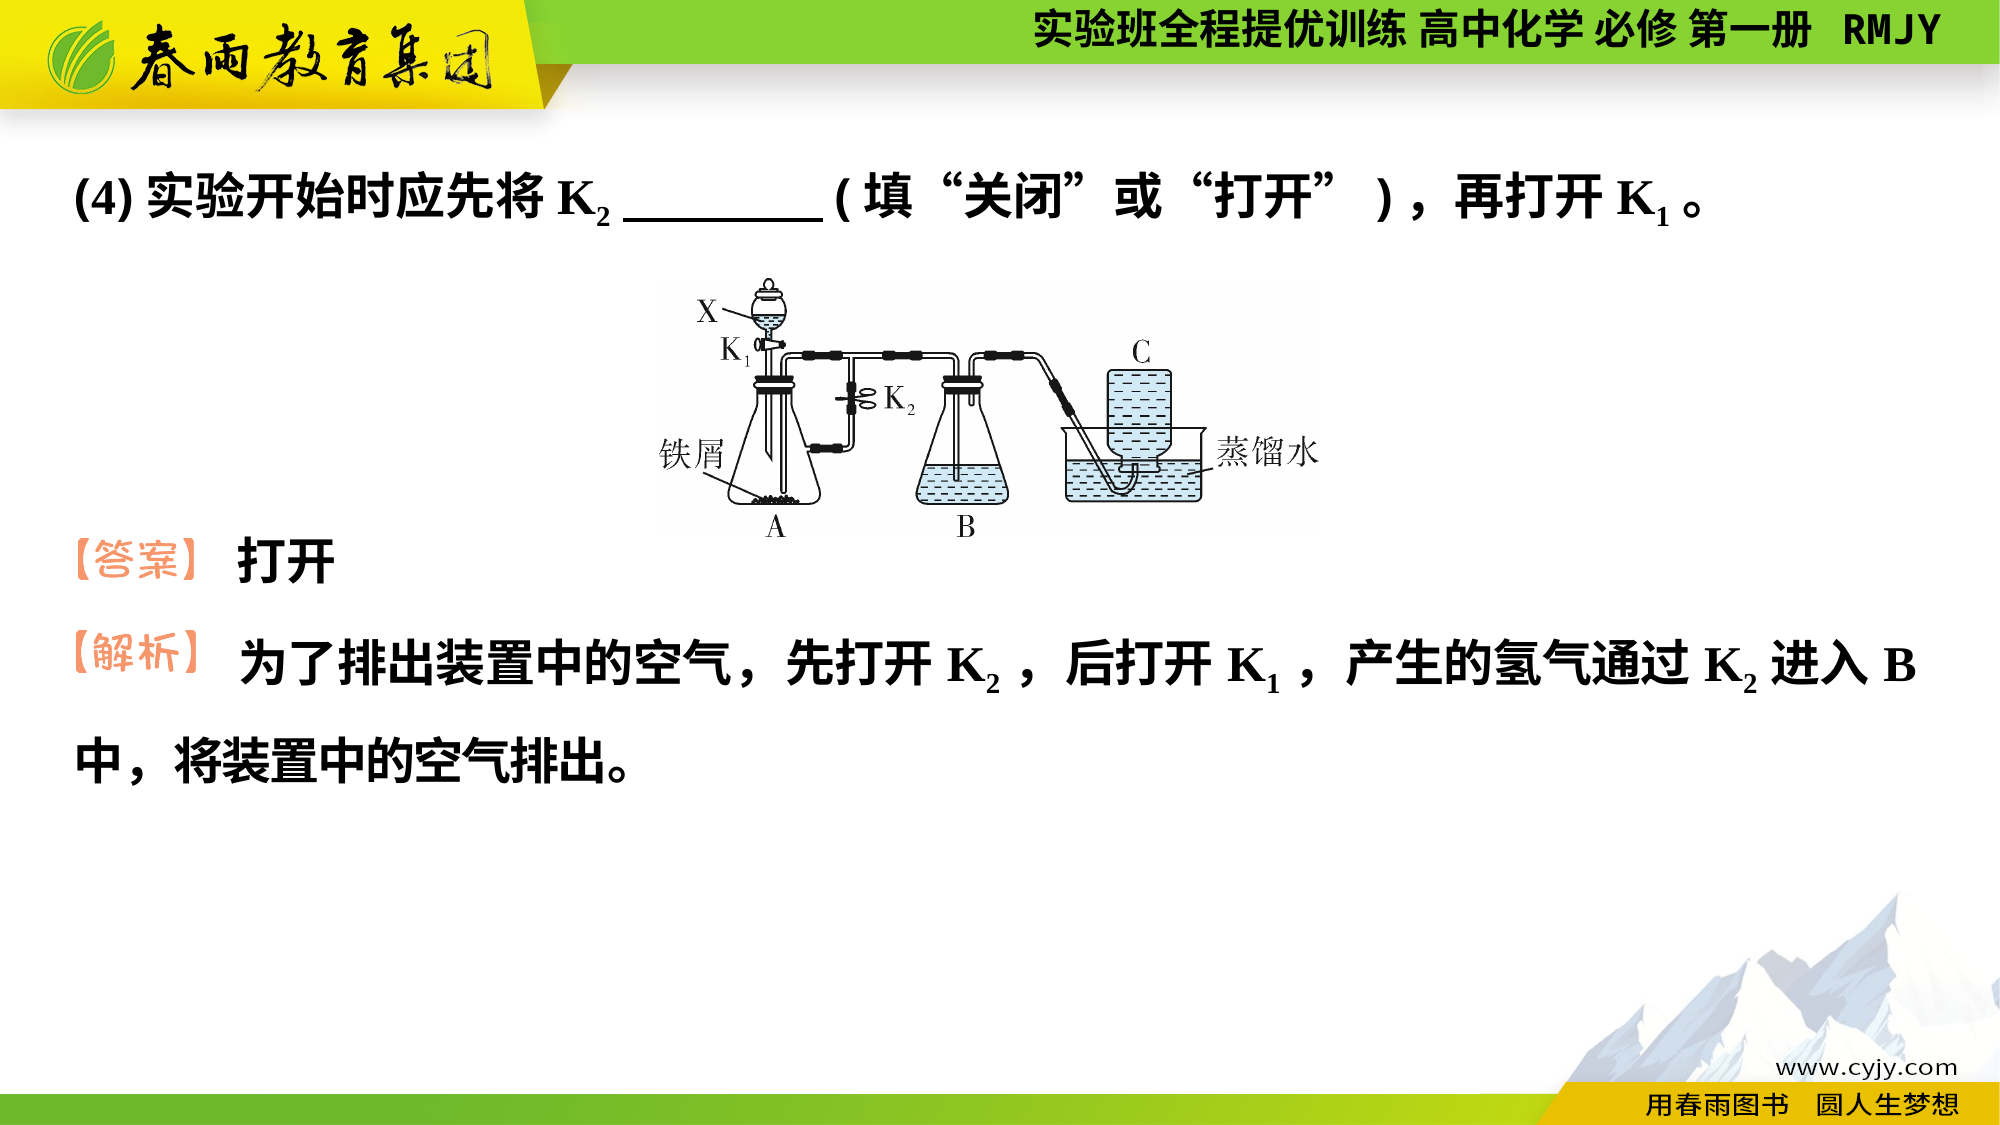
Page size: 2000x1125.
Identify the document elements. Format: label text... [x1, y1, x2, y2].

text_box 为了排出装置中的空气，先打开K2，后打开K1，产生的氢气通过K2进入B中，将装置中的空气排出。 [59, 589, 1944, 798]
picture [0, 0, 2000, 1125]
text_box 打开 [221, 522, 351, 589]
list (4)实验开始时应先将K2 (填“关闭”或“打开”)，再打开K1。 [59, 122, 1944, 217]
